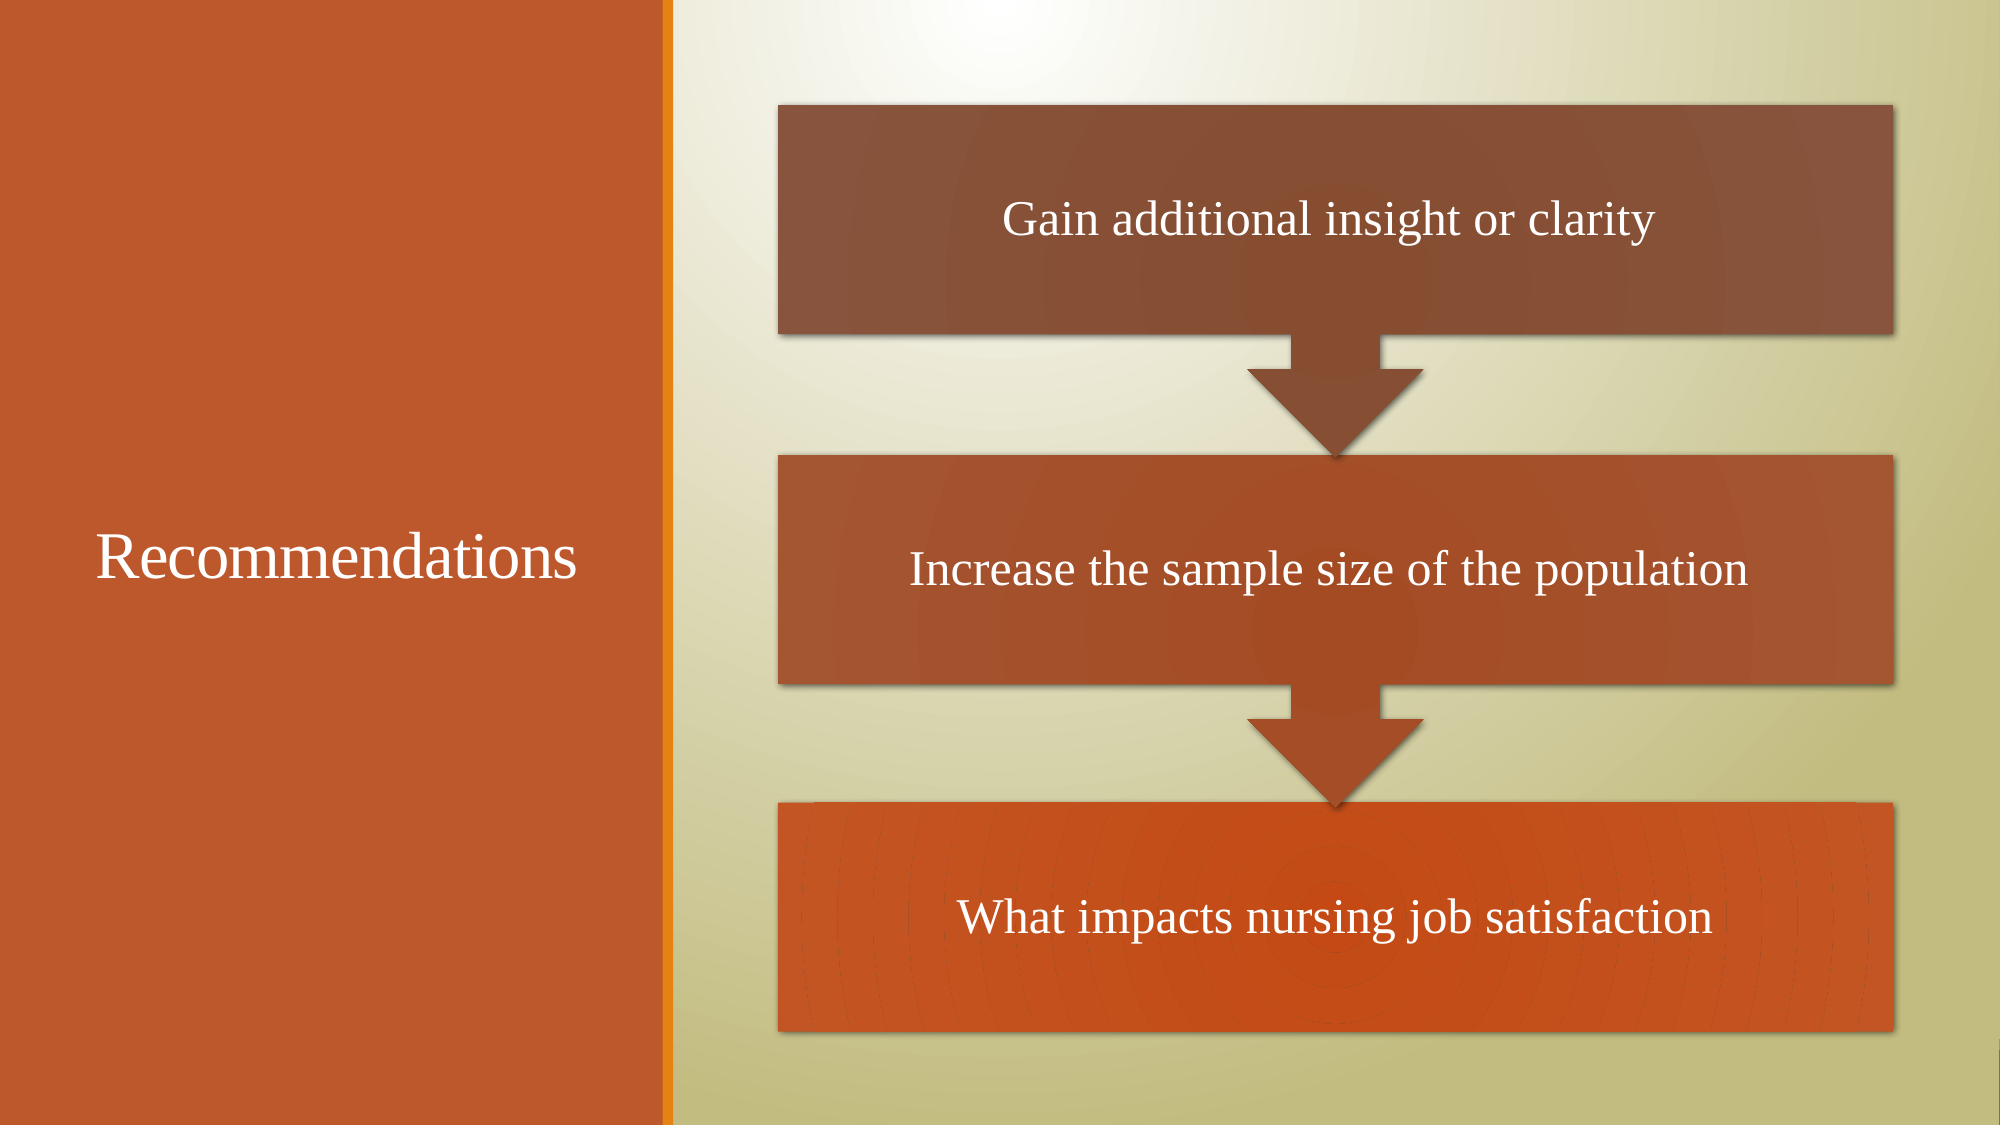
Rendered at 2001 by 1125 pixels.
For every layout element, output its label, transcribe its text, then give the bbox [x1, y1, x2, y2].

text_box [0, 0, 661, 1125]
text_box [674, 0, 2000, 1125]
text_box [661, 0, 674, 1125]
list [777, 104, 1894, 1033]
title Recommendations [80, 84, 610, 1032]
